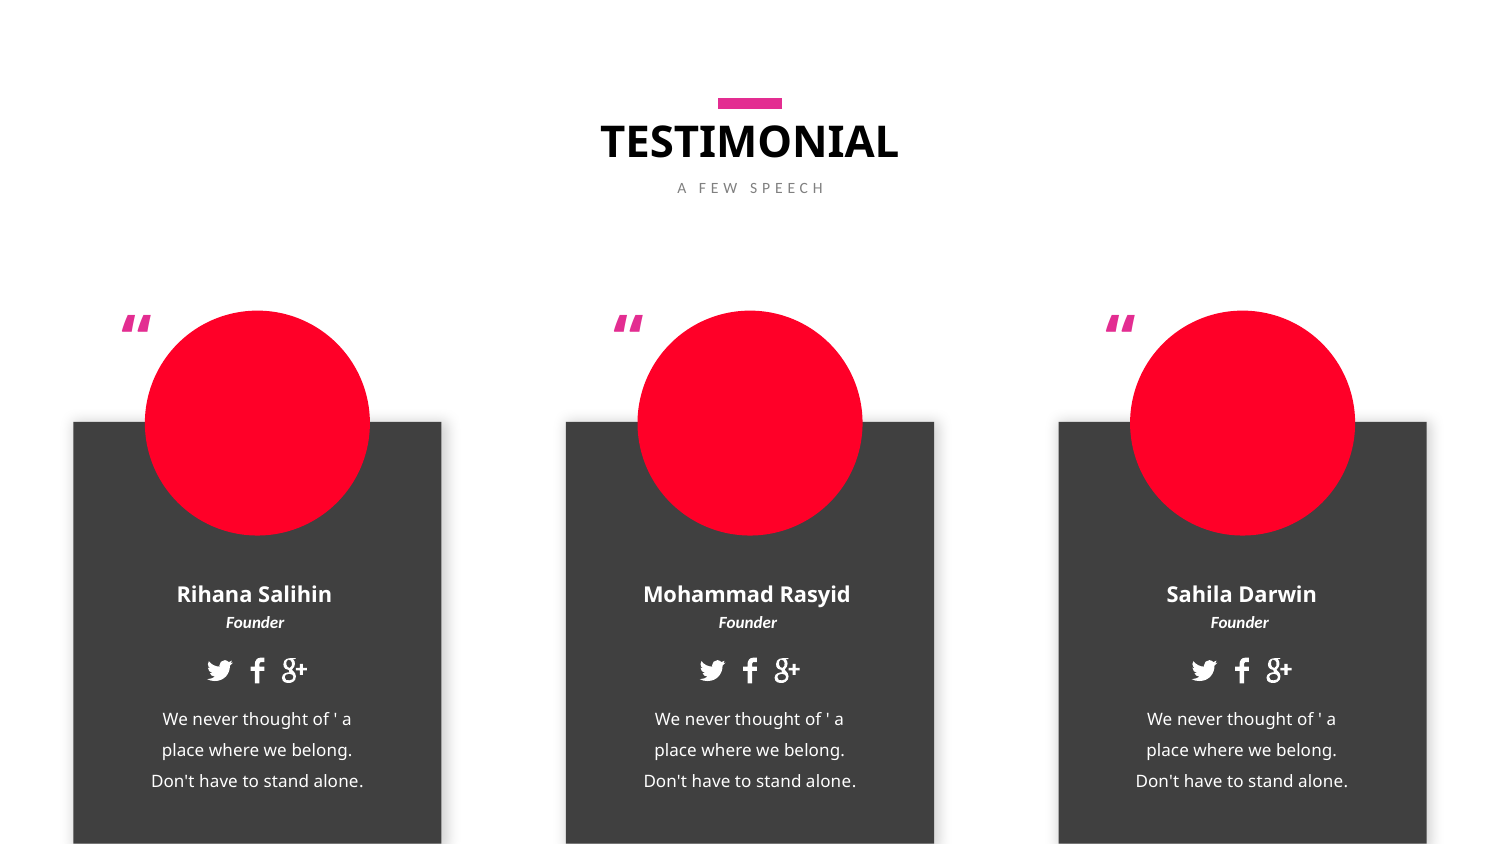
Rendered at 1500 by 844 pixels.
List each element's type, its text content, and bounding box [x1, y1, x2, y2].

text_box Mohammad Rasyid [618, 573, 882, 615]
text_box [206, 657, 308, 684]
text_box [1191, 657, 1292, 684]
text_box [699, 657, 800, 684]
text_box A FEW SPEECH [616, 170, 884, 205]
text_box “ [1090, 288, 1171, 386]
text_box TESTIMONIAL [522, 106, 978, 174]
text_box Rihana Salihin [157, 573, 358, 615]
text_box [1058, 421, 1428, 844]
picture [144, 310, 370, 536]
text_box [72, 421, 442, 844]
text_box We never thought of ' a place where we belong. Don't have to stand alone. [125, 691, 390, 799]
picture [1130, 310, 1356, 536]
text_box We never thought of ' a place where we belong. Don't have to stand alone. [1110, 691, 1374, 799]
picture [637, 310, 863, 536]
text_box “ [106, 288, 187, 386]
text_box We never thought of ' a place where we belong. Don't have to stand alone. [618, 691, 882, 799]
text_box Sahila Darwin [1141, 573, 1343, 615]
text_box Founder [163, 603, 352, 639]
text_box Founder [656, 603, 844, 639]
text_box “ [598, 288, 679, 386]
text_box Founder [1148, 603, 1336, 639]
text_box [565, 421, 935, 844]
